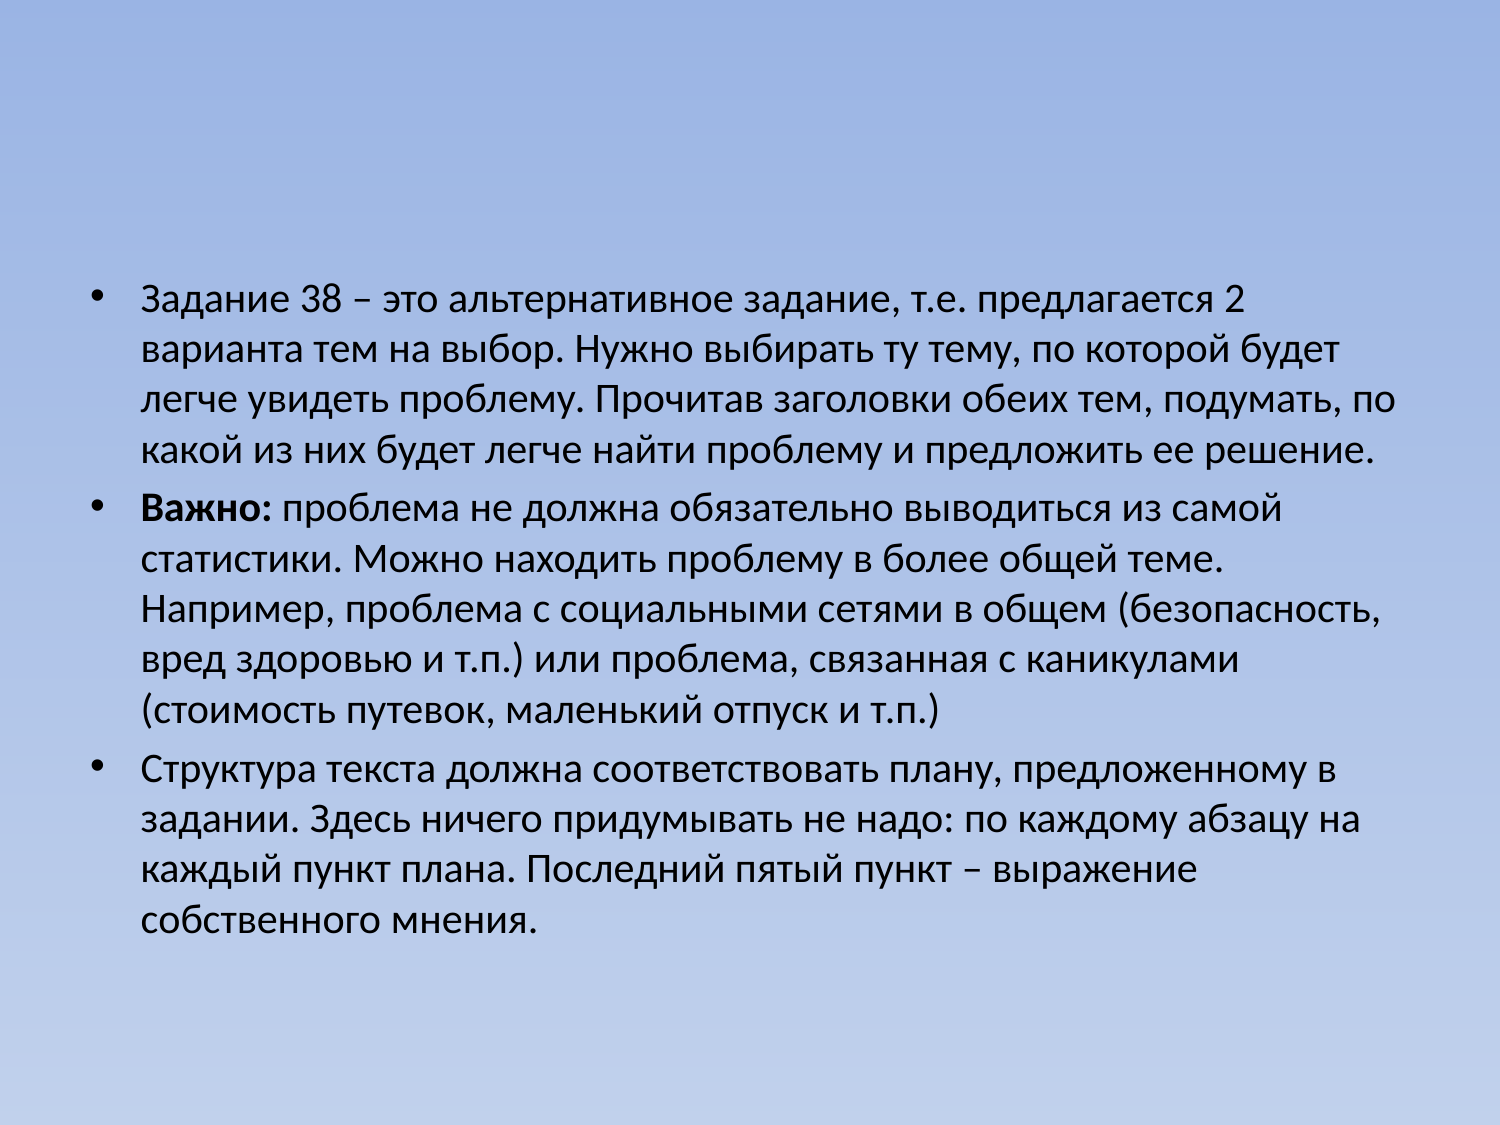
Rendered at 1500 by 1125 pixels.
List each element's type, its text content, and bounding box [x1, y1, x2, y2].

list Задание 38 – это альтернативное задание, т.е. предлагается 2 варианта тем на выбор. Нужно выбирать ту тему, по которой будет легче увидеть проблему. Прочитав заголовки обеих тем, подумать, по какой из них будет легче найти проблему и предложить ее решение. Важно: проблема не должна обязательно выводиться из самой статистики. Можно находить проблему в более общей теме. Например, проблема с социальными сетями в общем (безопасность, вред здоровью и т.п.) или проблема, связанная с каникулами (стоимость путевок, маленький отпуск и т.п.) Структура текста должна соответствовать плану, предложенному в задании. Здесь ничего придумывать не надо: по каждому абзацу на каждый пункт плана. Последний пятый пункт – выражение собственного мнения. [75, 262, 1425, 1005]
